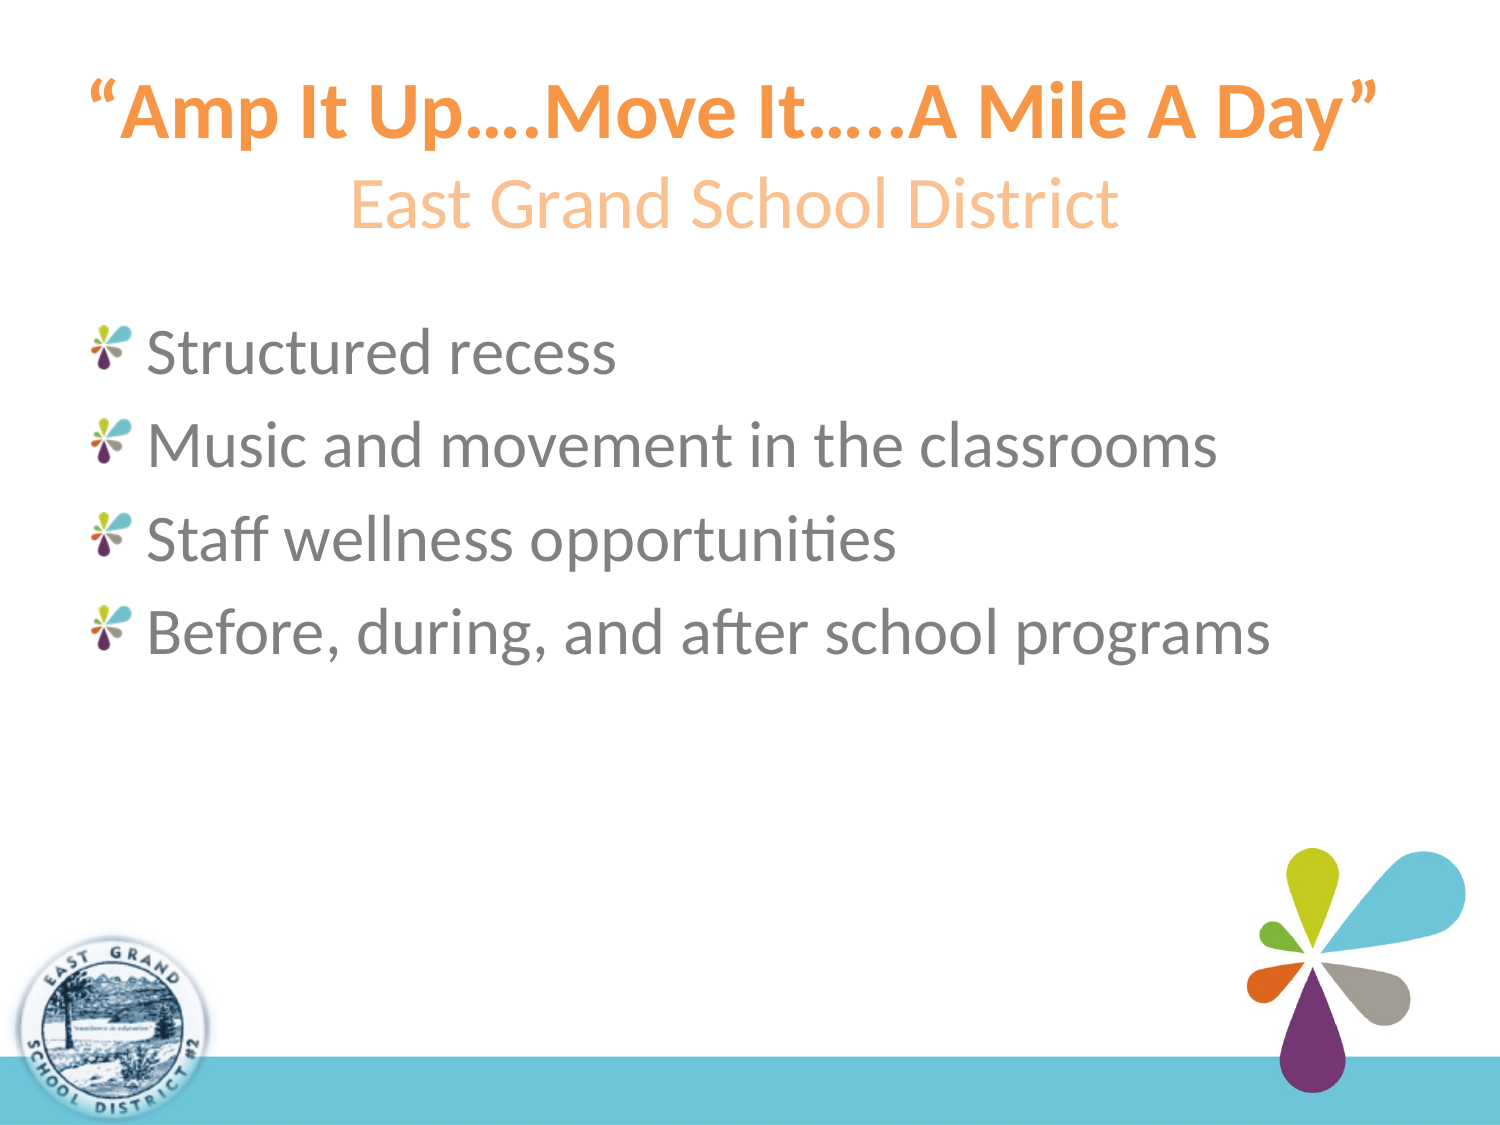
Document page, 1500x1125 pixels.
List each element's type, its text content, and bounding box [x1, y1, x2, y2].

picture [0, 848, 1500, 1125]
picture [90, 511, 133, 558]
picture [90, 604, 133, 652]
list Structured recess Music and movement in the classrooms Staff wellness opportunities Before, during, and after school programs [75, 300, 1470, 1088]
picture [90, 417, 133, 465]
title “Amp It Up….Move It…..A Mile A Day” East Grand School District [45, 37, 1425, 263]
picture [90, 324, 133, 371]
